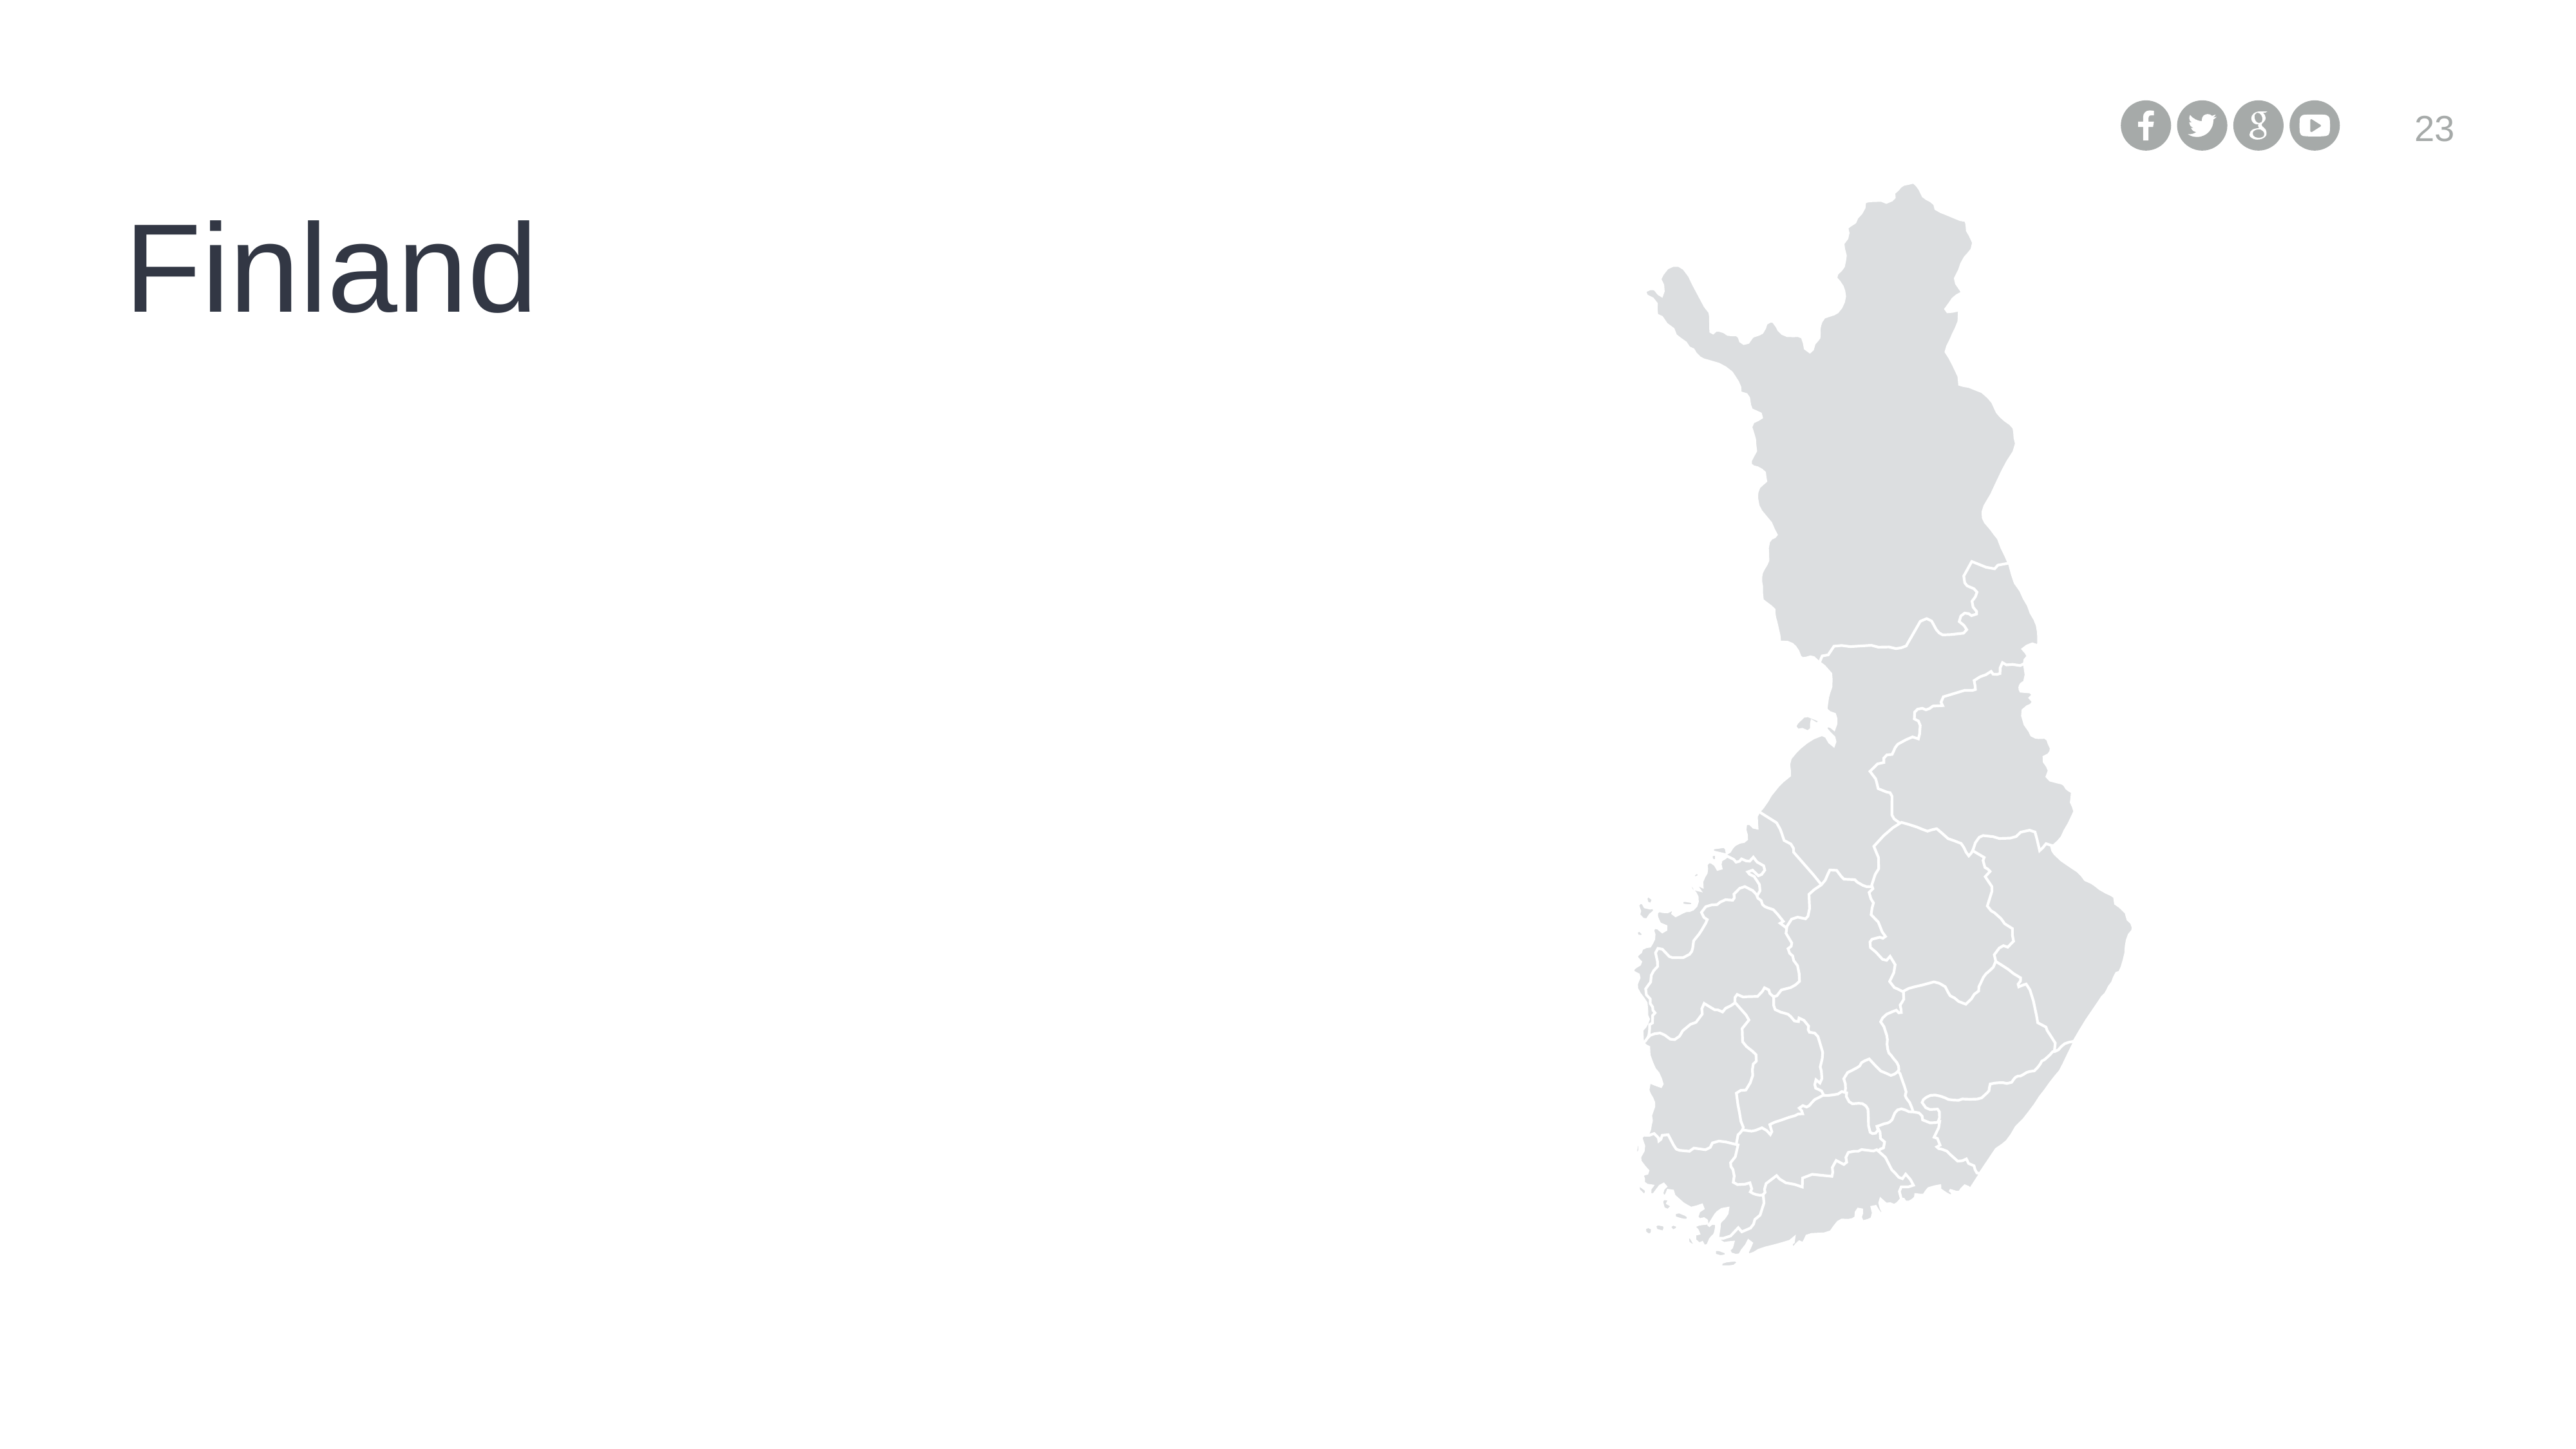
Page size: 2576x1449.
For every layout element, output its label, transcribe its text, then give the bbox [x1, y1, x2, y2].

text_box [1632, 182, 2134, 1267]
slide_number 23 [2407, 97, 2468, 158]
title Finland [117, 178, 1632, 415]
